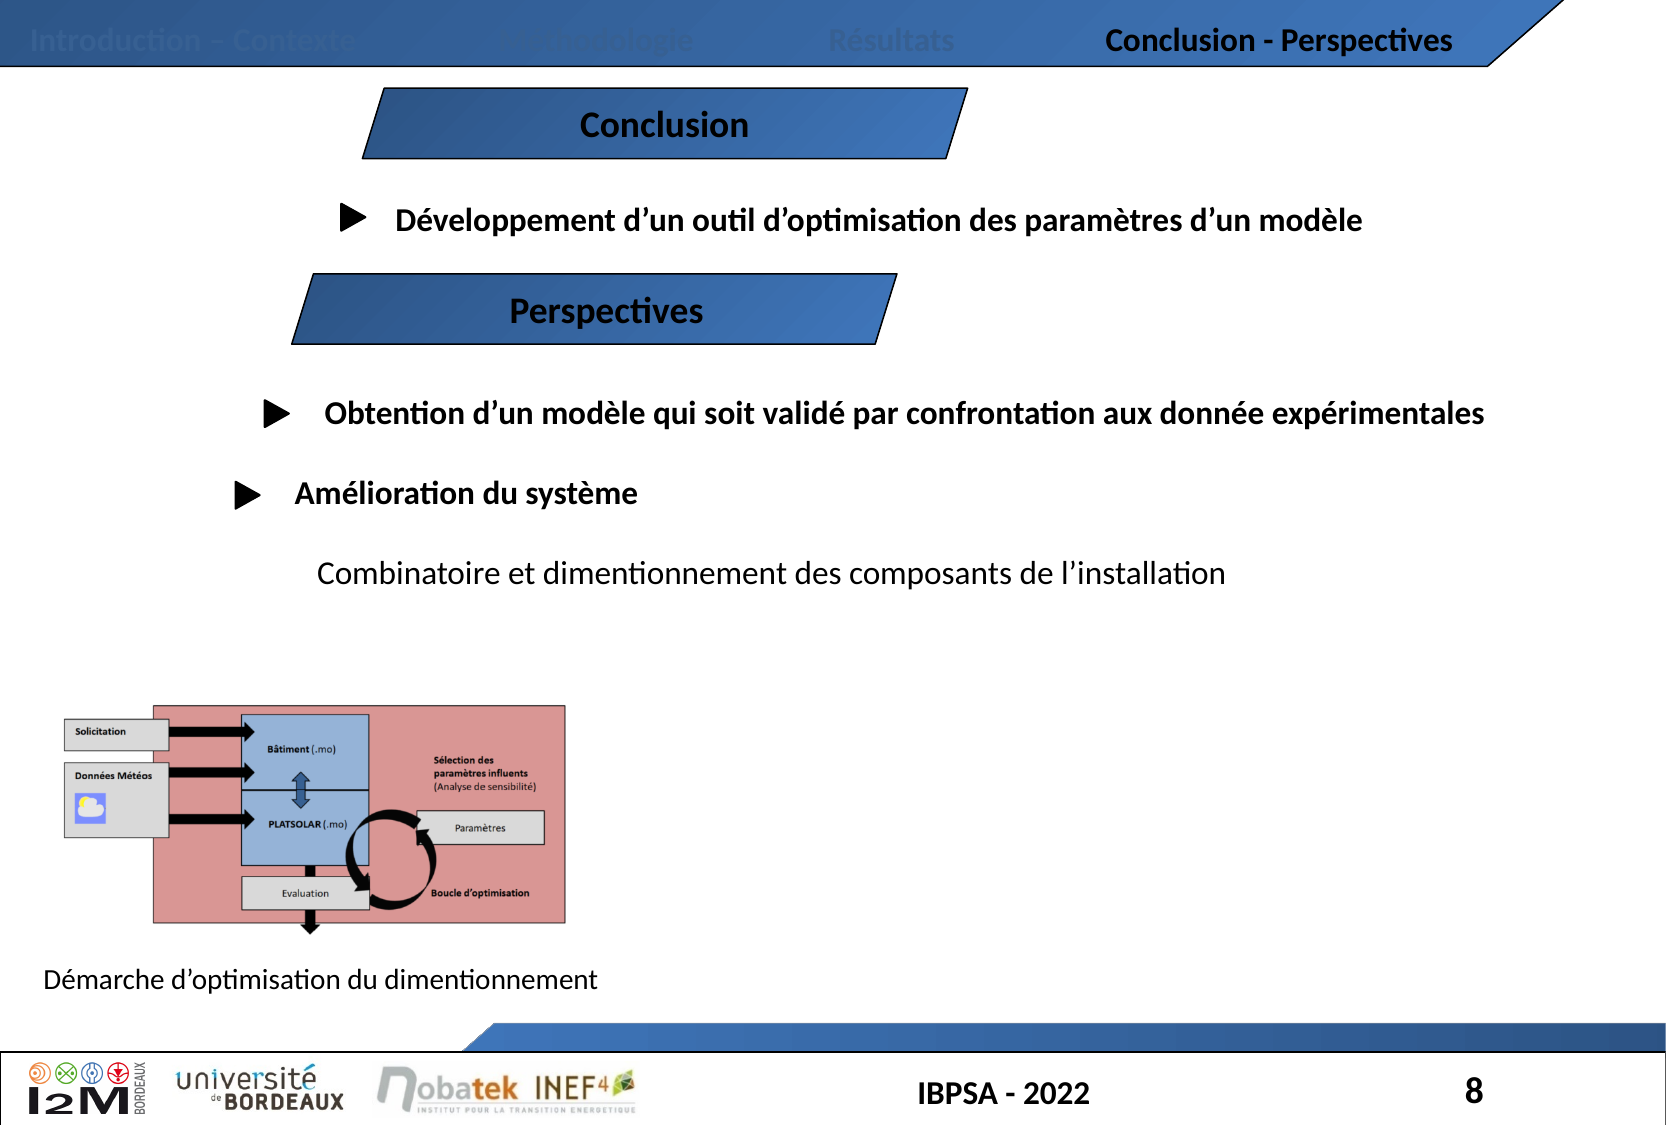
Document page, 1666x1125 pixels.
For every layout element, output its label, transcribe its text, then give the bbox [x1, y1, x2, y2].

picture [29, 1062, 145, 1114]
picture [58, 700, 568, 937]
text_box [262, 398, 291, 429]
text_box Démarche d’optimisation du dimentionnement [28, 952, 629, 1003]
text_box Introduction – Contexte Méthodologie Résultats Conclusion - Perspectives [14, 11, 1624, 66]
text_box Développement d’un outil d’optimisation des paramètres d’un modèle [275, 190, 1576, 246]
text_box Obtention d’un modèle qui soit validé par confrontation aux donnée expérimentales Amélioration du système Combinatoire et dimentionnement des composants de l’installation [2, 343, 1651, 599]
text_box [339, 201, 368, 233]
text_box [289, 271, 899, 347]
picture [159, 1053, 361, 1125]
text_box Perspectives [494, 278, 719, 339]
text_box [360, 86, 970, 161]
picture [372, 1061, 640, 1118]
text_box Conclusion [565, 93, 765, 153]
text_box 8 [1450, 1058, 1663, 1125]
text_box [233, 479, 262, 511]
